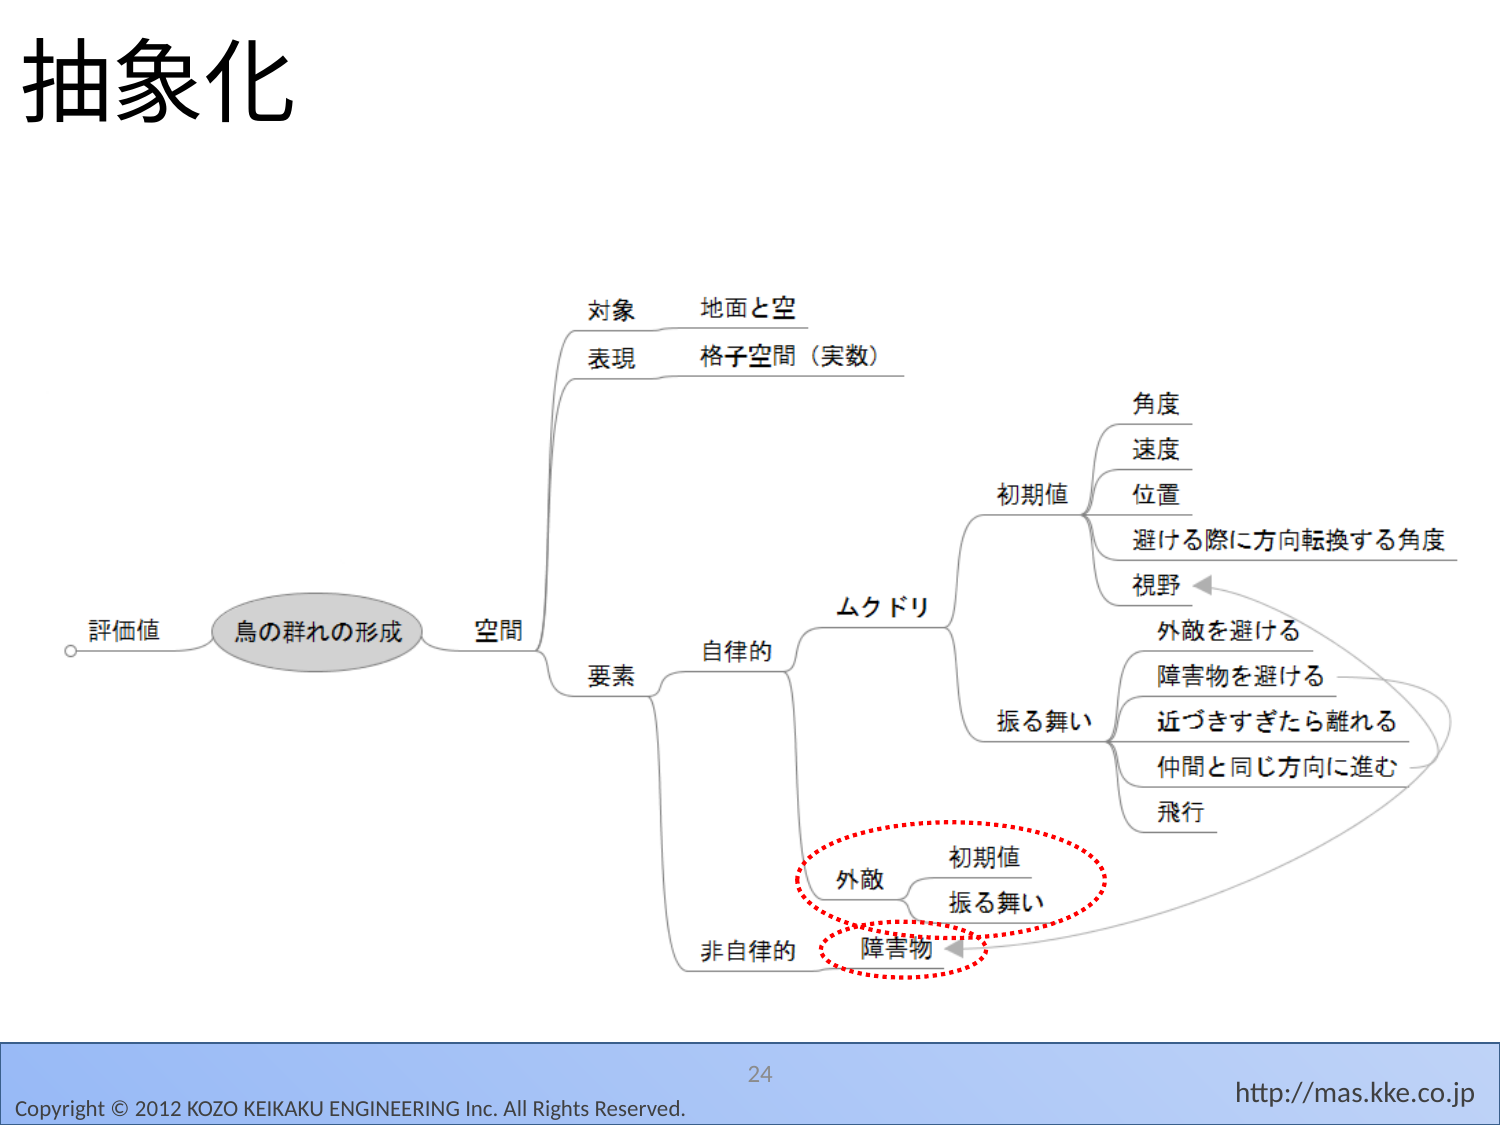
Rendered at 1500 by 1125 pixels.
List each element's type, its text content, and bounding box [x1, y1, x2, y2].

picture [29, 278, 1500, 1001]
footer Copyright © 2012 KOZO KEIKAKU ENGINEERING Inc. All Rights Reserved. [0, 1088, 988, 1125]
title 抽象化 [5, 8, 1356, 150]
slide_number 24 [653, 1042, 868, 1103]
